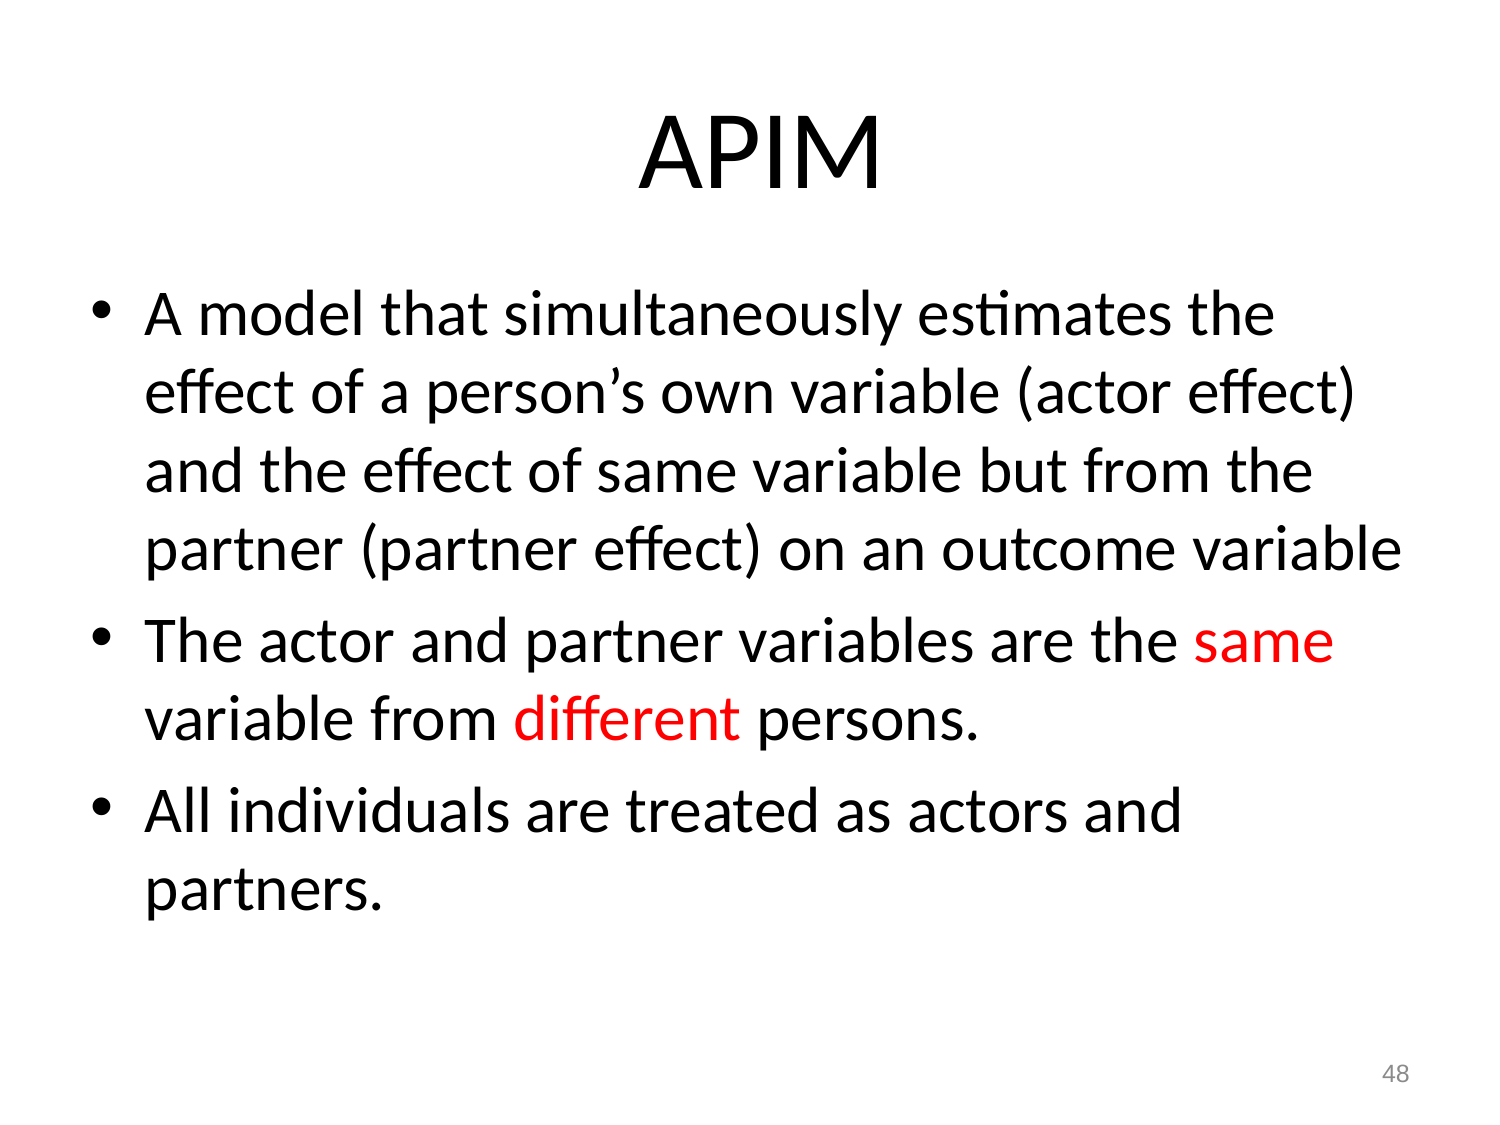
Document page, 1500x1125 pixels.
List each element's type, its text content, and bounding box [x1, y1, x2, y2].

title APIM [87, 50, 1438, 238]
list A model that simultaneously estimates the effect of a person’s own variable (actor effect) and the effect of same variable but from the partner (partner effect) on an outcome variable The actor and partner variables are the same variable from different persons. All individuals are treated as actors and partners. [75, 262, 1425, 1005]
slide_number 48 [1074, 1042, 1425, 1103]
